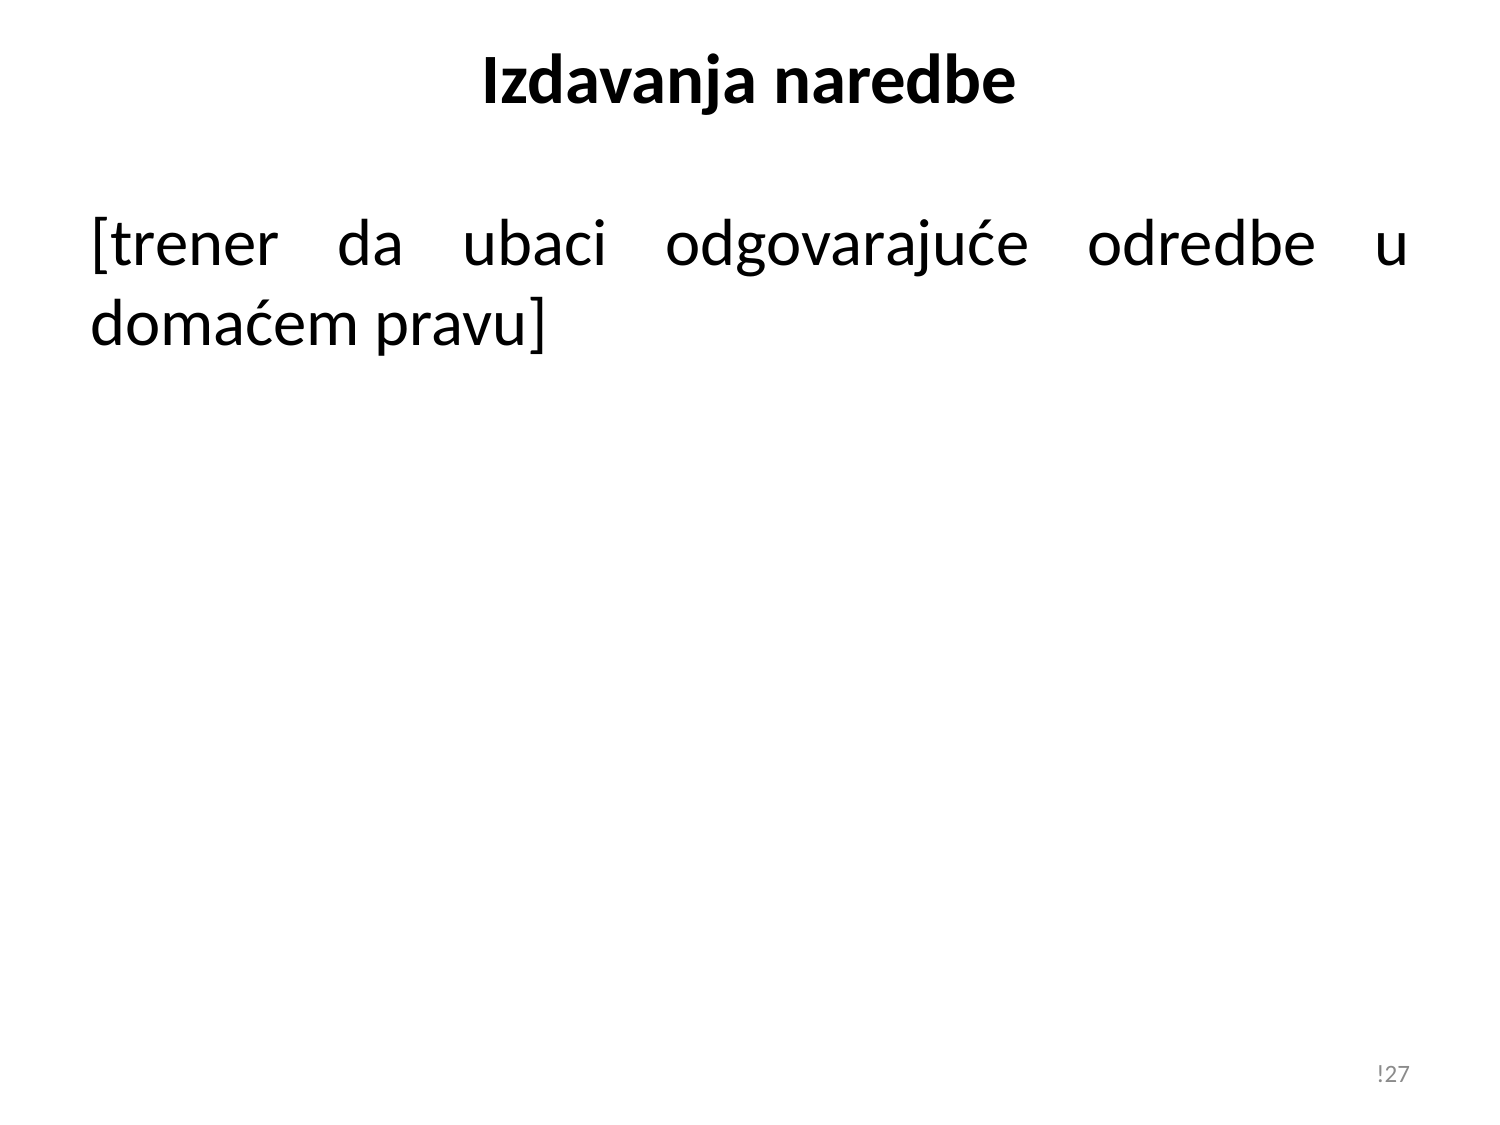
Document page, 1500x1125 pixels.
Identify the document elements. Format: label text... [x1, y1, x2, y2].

slide_number !27 [1074, 1042, 1425, 1103]
title Izdavanja naredbe [75, 25, 1425, 133]
list [trener da ubaci odgovarajuće odredbe u domaćem pravu] [75, 191, 1425, 1043]
